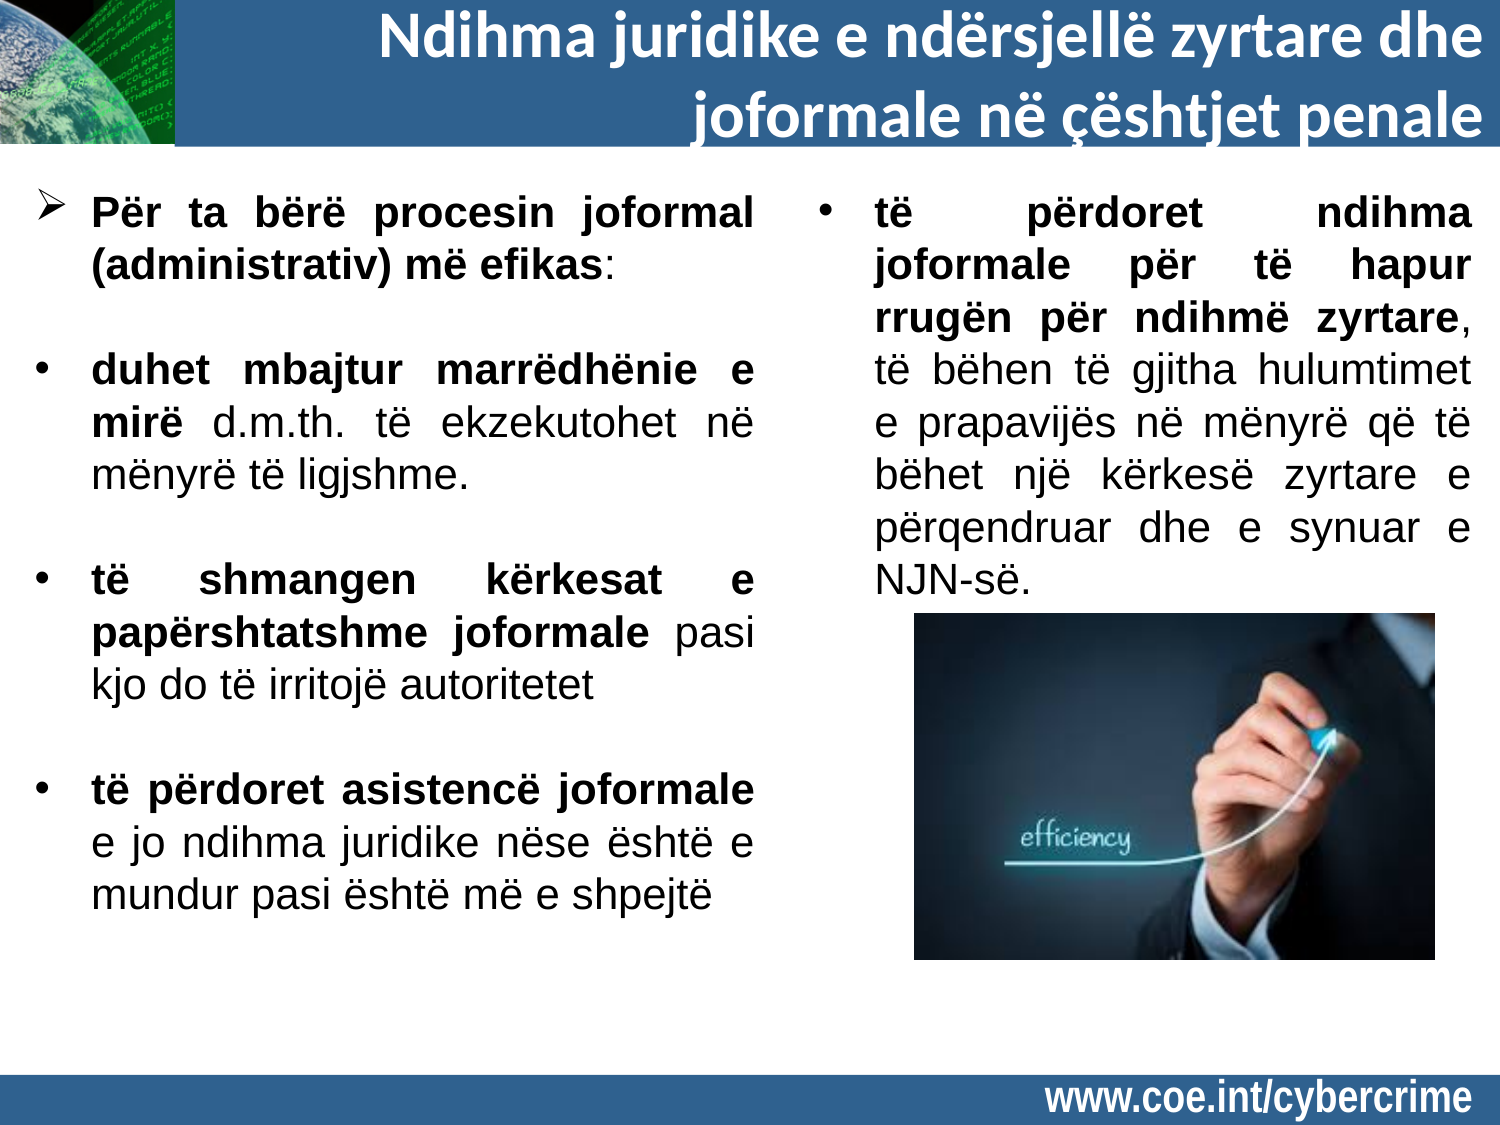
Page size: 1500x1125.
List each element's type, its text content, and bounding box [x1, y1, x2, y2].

picture [914, 612, 1436, 961]
text_box [0, 1073, 1030, 1125]
text_box Ndihma juridike e ndërsjellë zyrtare dhe joformale në çështjet penale [177, 0, 1500, 149]
text_box të përdoret ndihma joformale për të hapur rrugën për ndihmë zyrtare, të bëhen të gjitha hulumtimet e prapavijës në mënyrë që të bëhet një kërkesë zyrtare e përqendruar dhe e synuar e NJN-së. [803, 176, 1487, 612]
picture [0, 0, 175, 144]
text_box www.coe.int/cybercrime [1030, 1059, 1500, 1125]
text_box Për ta bërë procesin joformal (administrativ) më efikas: duhet mbajtur marrëdhënie e mirë d.m.th. të ekzekutohet në mënyrë të ligjshme. të shmangen kërkesat e papërshtatshme joformale pasi kjo do të irritojë autoritetet të përdoret asistencë joformale e jo ndihma juridike nëse është e mundur pasi është më e shpejtë [19, 176, 770, 979]
